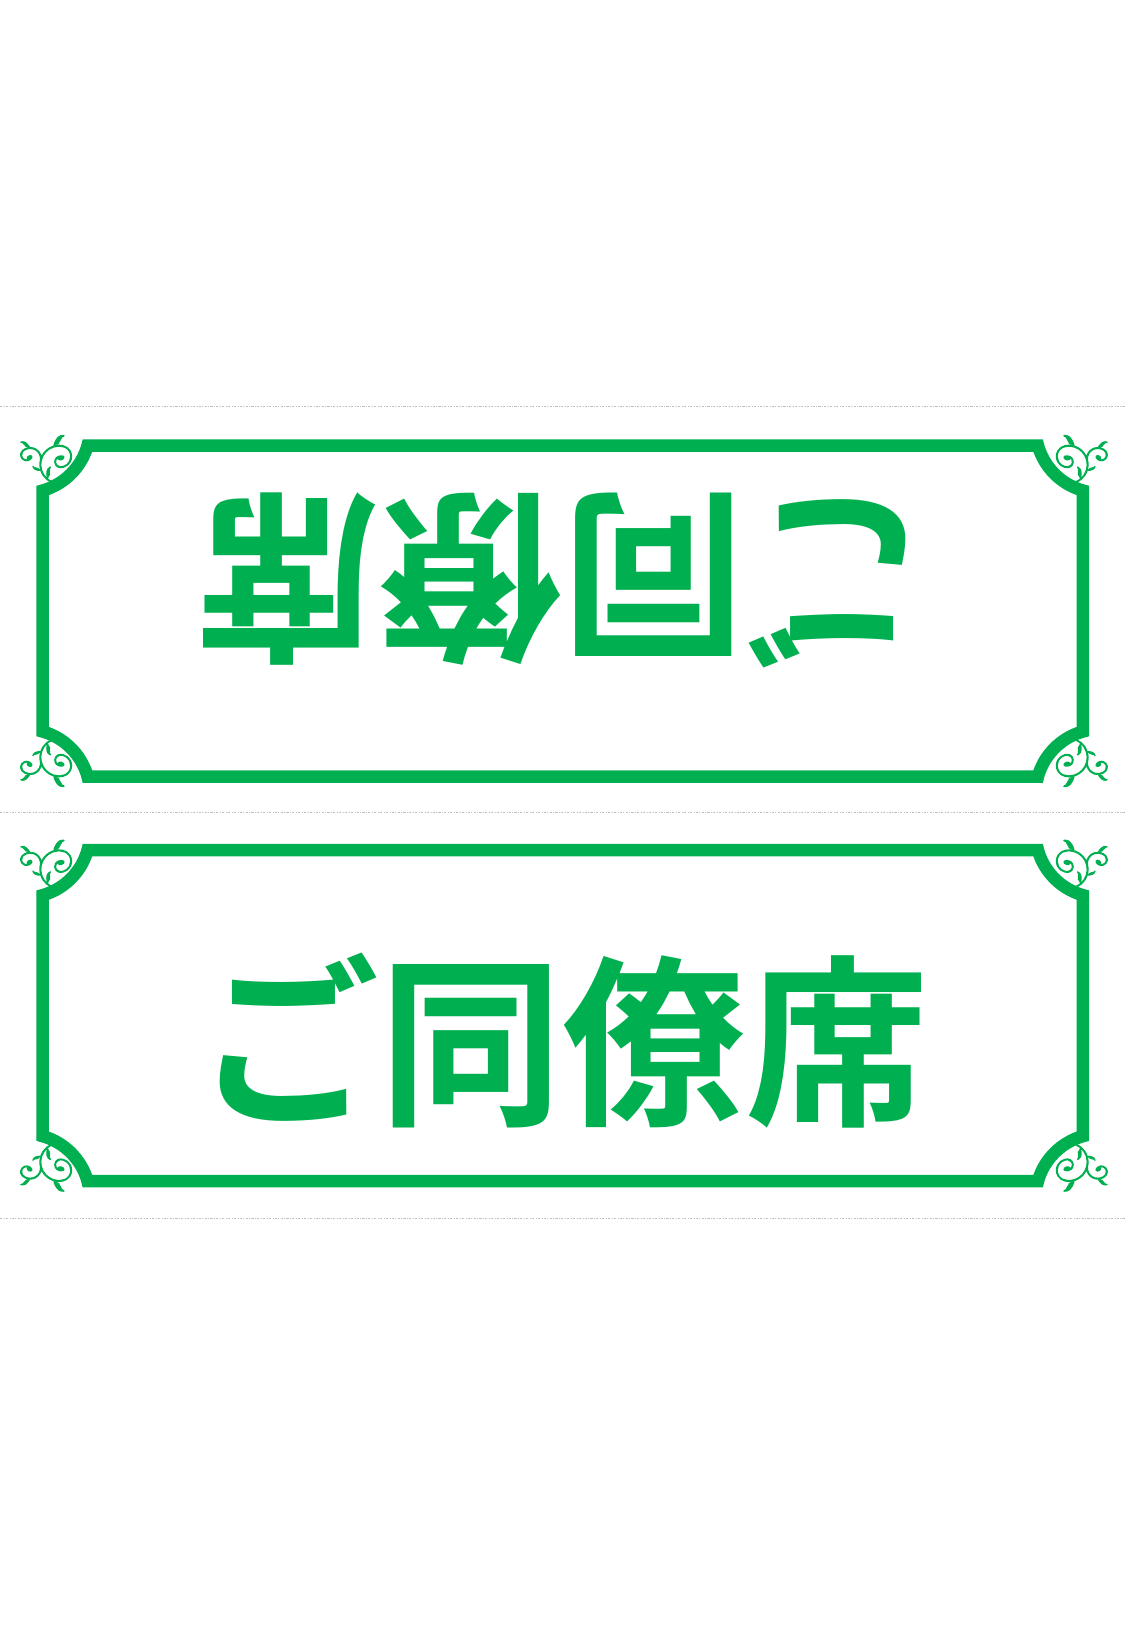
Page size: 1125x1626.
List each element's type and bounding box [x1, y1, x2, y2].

text_box [19, 839, 1108, 1192]
text_box [19, 434, 1108, 788]
